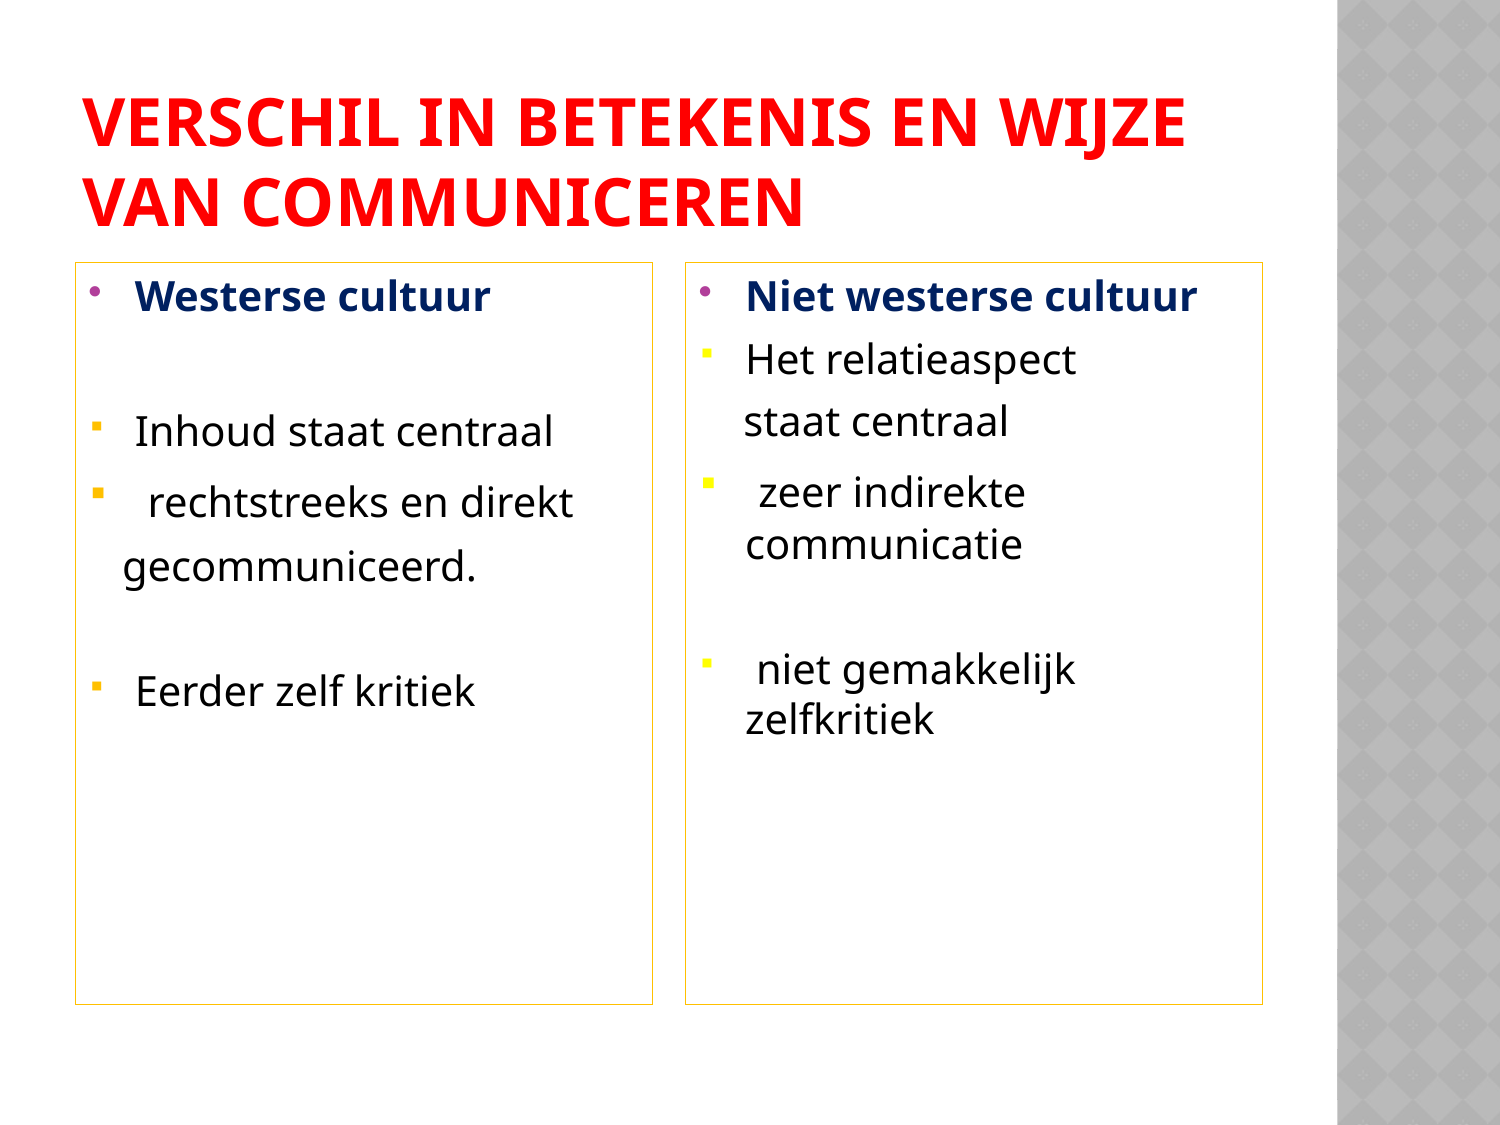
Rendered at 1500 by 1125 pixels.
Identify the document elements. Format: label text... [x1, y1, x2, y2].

list Niet westerse cultuur Het relatieaspect staat centraal zeer indirekte communicatie niet gemakkelijk zelfkritiek [685, 262, 1263, 1005]
title Verschil in betekenis en wijze van communiceren [75, 52, 1263, 240]
list Westerse cultuur Inhoud staat centraal rechtstreeks en direkt gecommuniceerd. Eerder zelf kritiek [75, 262, 653, 1005]
